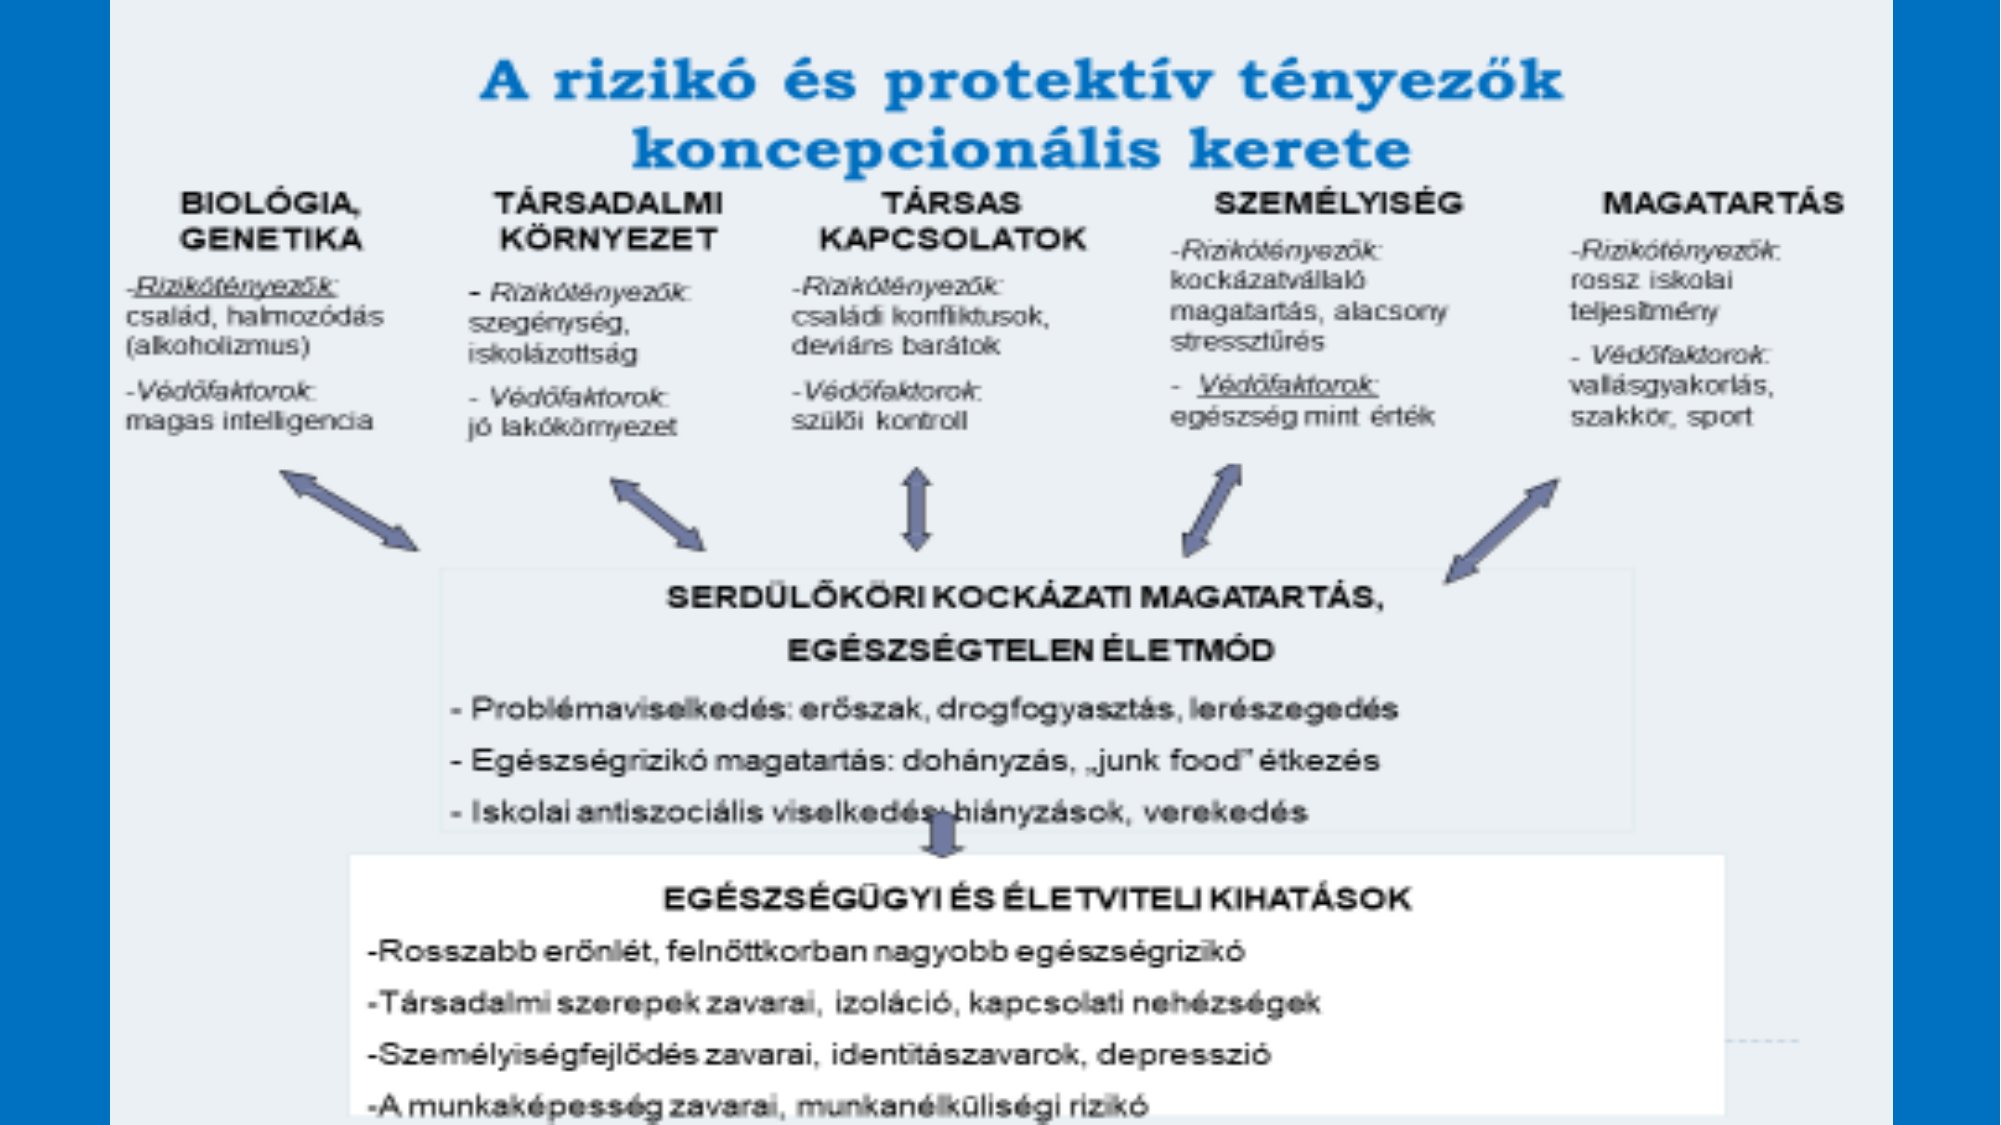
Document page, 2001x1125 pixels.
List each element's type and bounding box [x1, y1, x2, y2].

picture [110, 0, 1893, 1125]
